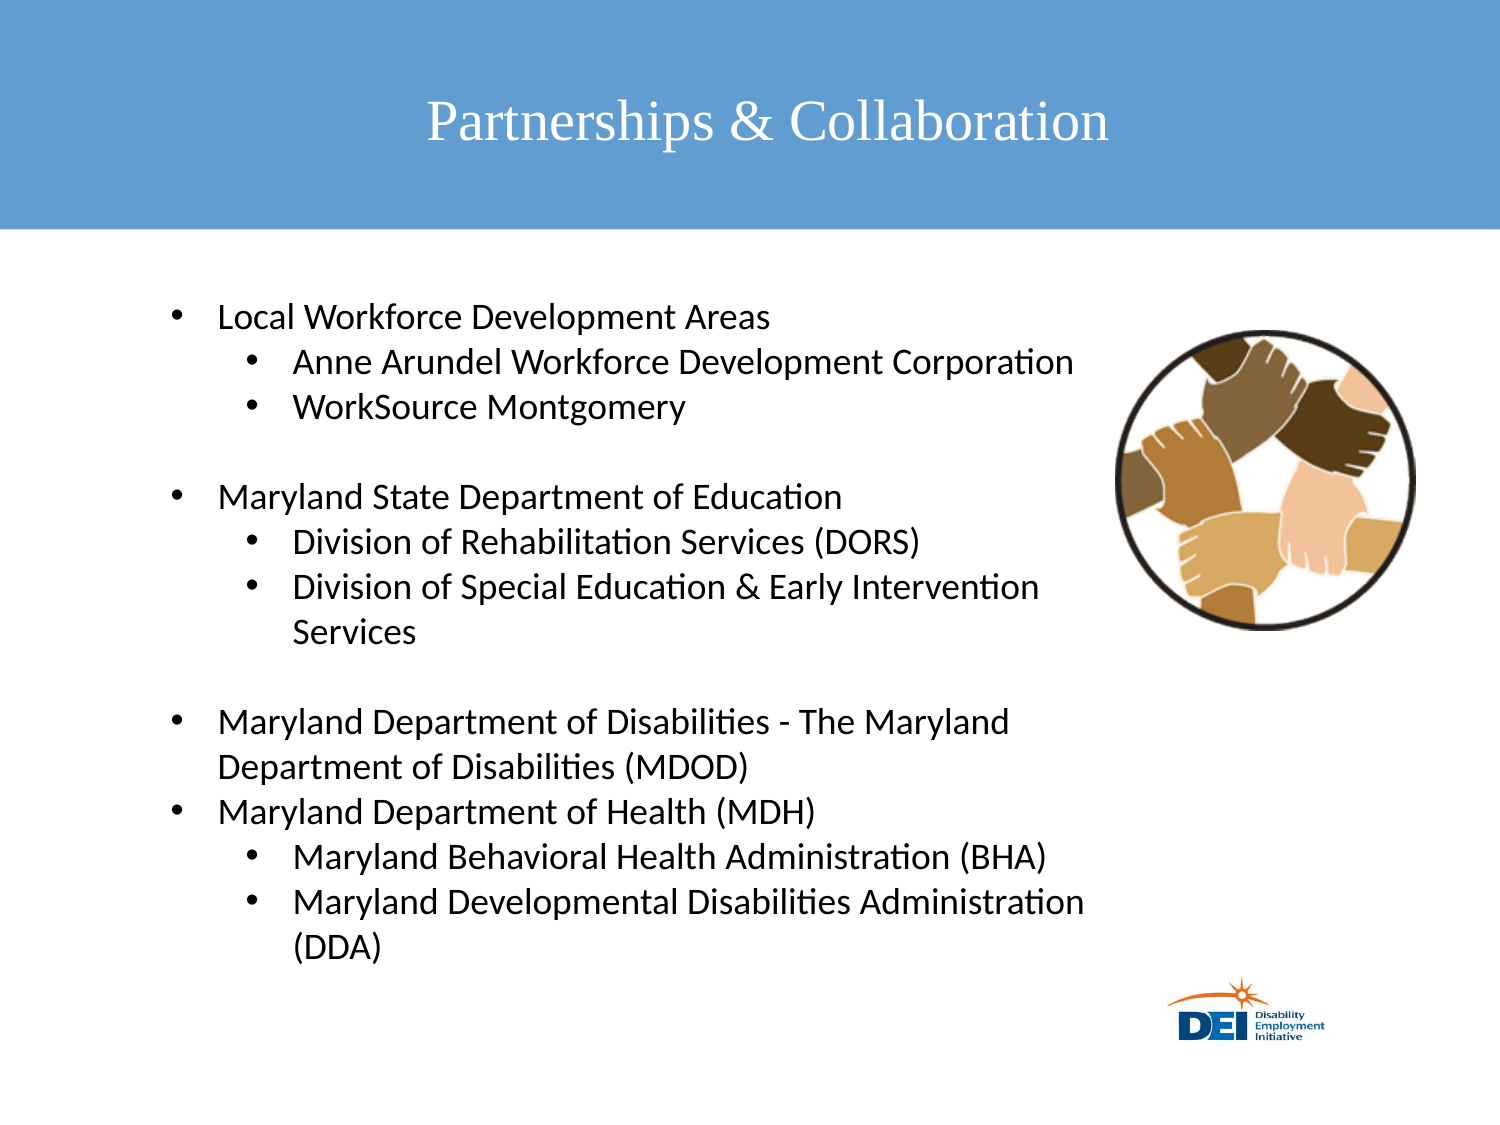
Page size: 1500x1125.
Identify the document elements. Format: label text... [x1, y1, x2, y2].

picture [1115, 330, 1416, 631]
picture [1167, 968, 1333, 1057]
text_box Local Workforce Development Areas Anne Arundel Workforce Development Corporation WorkSource Montgomery Maryland State Department of Education Division of Rehabilitation Services (DORS) Division of Special Education & Early Intervention Services Maryland Department of Disabilities - The Maryland Department of Disabilities (MDOD) Maryland Department of Health (MDH) Maryland Behavioral Health Administration (BHA) Maryland Developmental Disabilities Administration (DDA) [80, 239, 1137, 975]
text_box Partnerships & Collaboration [146, 74, 1391, 159]
